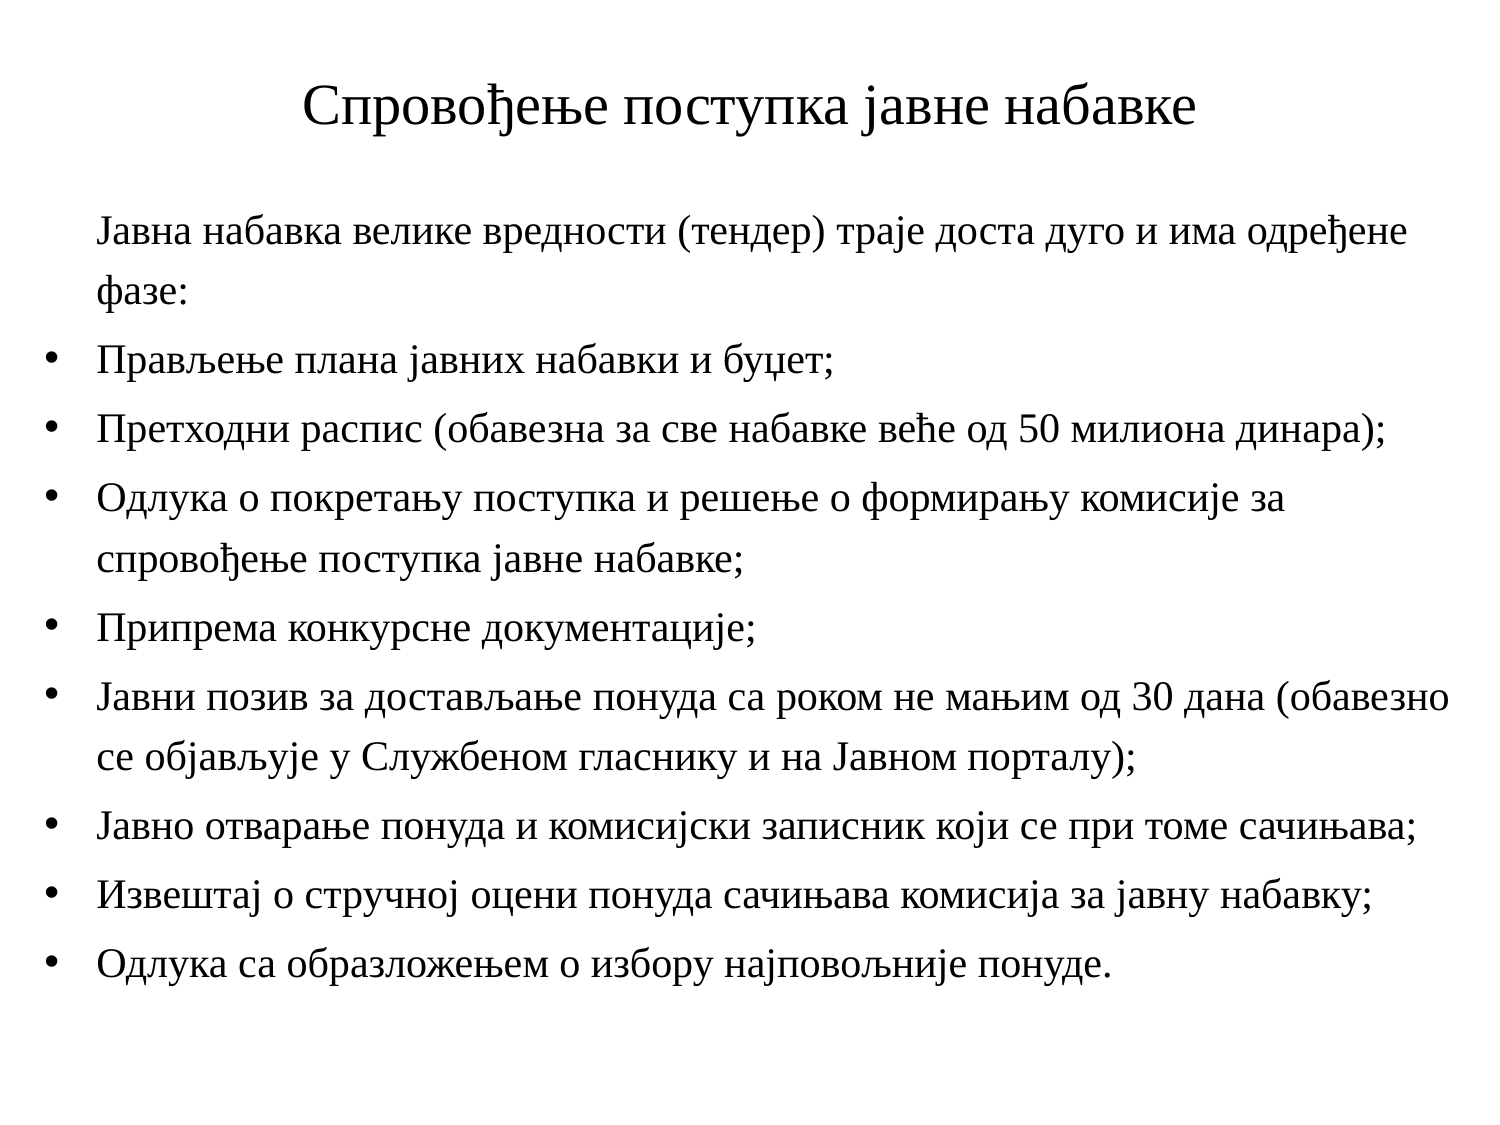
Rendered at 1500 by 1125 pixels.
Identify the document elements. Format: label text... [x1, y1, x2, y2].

list Јавна набавка велике вредности (тендер) траје доста дуго и има одређене фазе: Прављење плана јавних набавки и буџет; Претходни распис (обавезна за све набавке веће од 50 милиона динара); Одлука о покретању поступка и решење о формирању комисије за спровођење поступка јавне набавке; Припрема конкурсне документације; Јавни позив за достављање понуда са роком не мањим од 30 дана (обавезно се објављује у Службеном гласнику и на Јавном порталу); Јавно отварање понуда и комисијски записник који се при томе сачињава; Извештај о стручној оцени понуда сачињава комисија за јавну набавку; Одлука са образложењем о избору најповољније понуде. [29, 184, 1471, 1059]
title Спровођење поступка јавне набавке [75, 7, 1425, 184]
